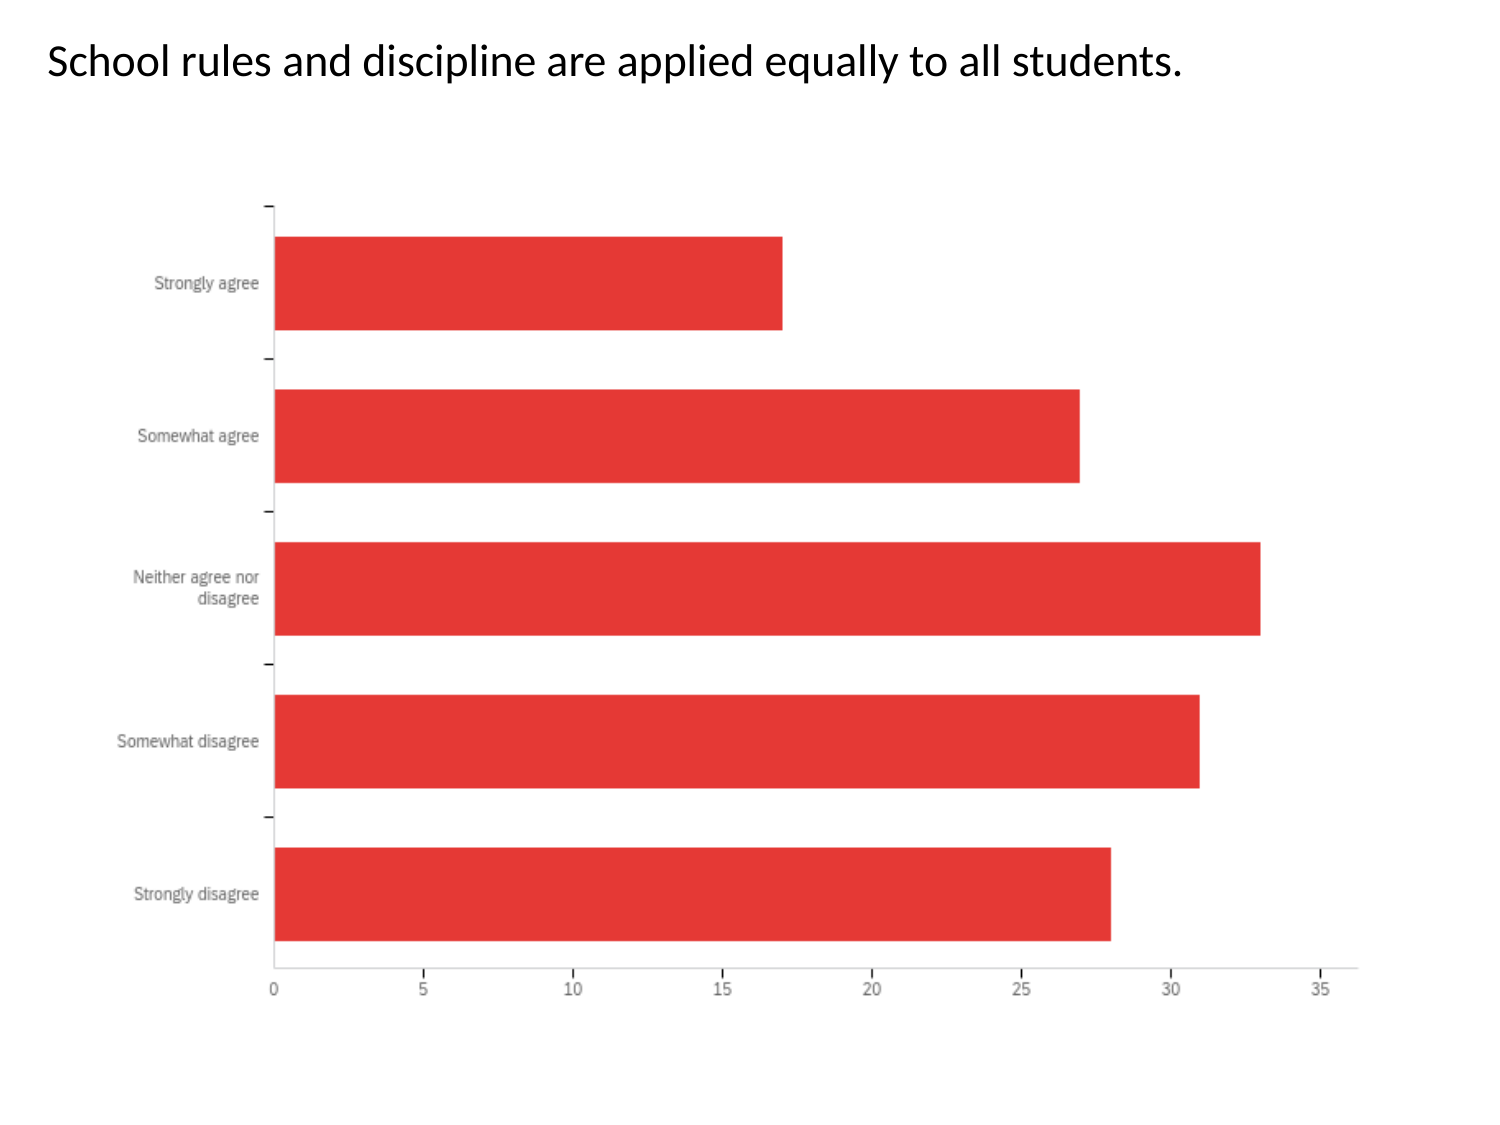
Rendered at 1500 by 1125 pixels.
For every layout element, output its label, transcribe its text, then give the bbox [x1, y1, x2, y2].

picture [93, 196, 1407, 1018]
text_box School rules and discipline are applied equally to all students. [32, 22, 1383, 84]
